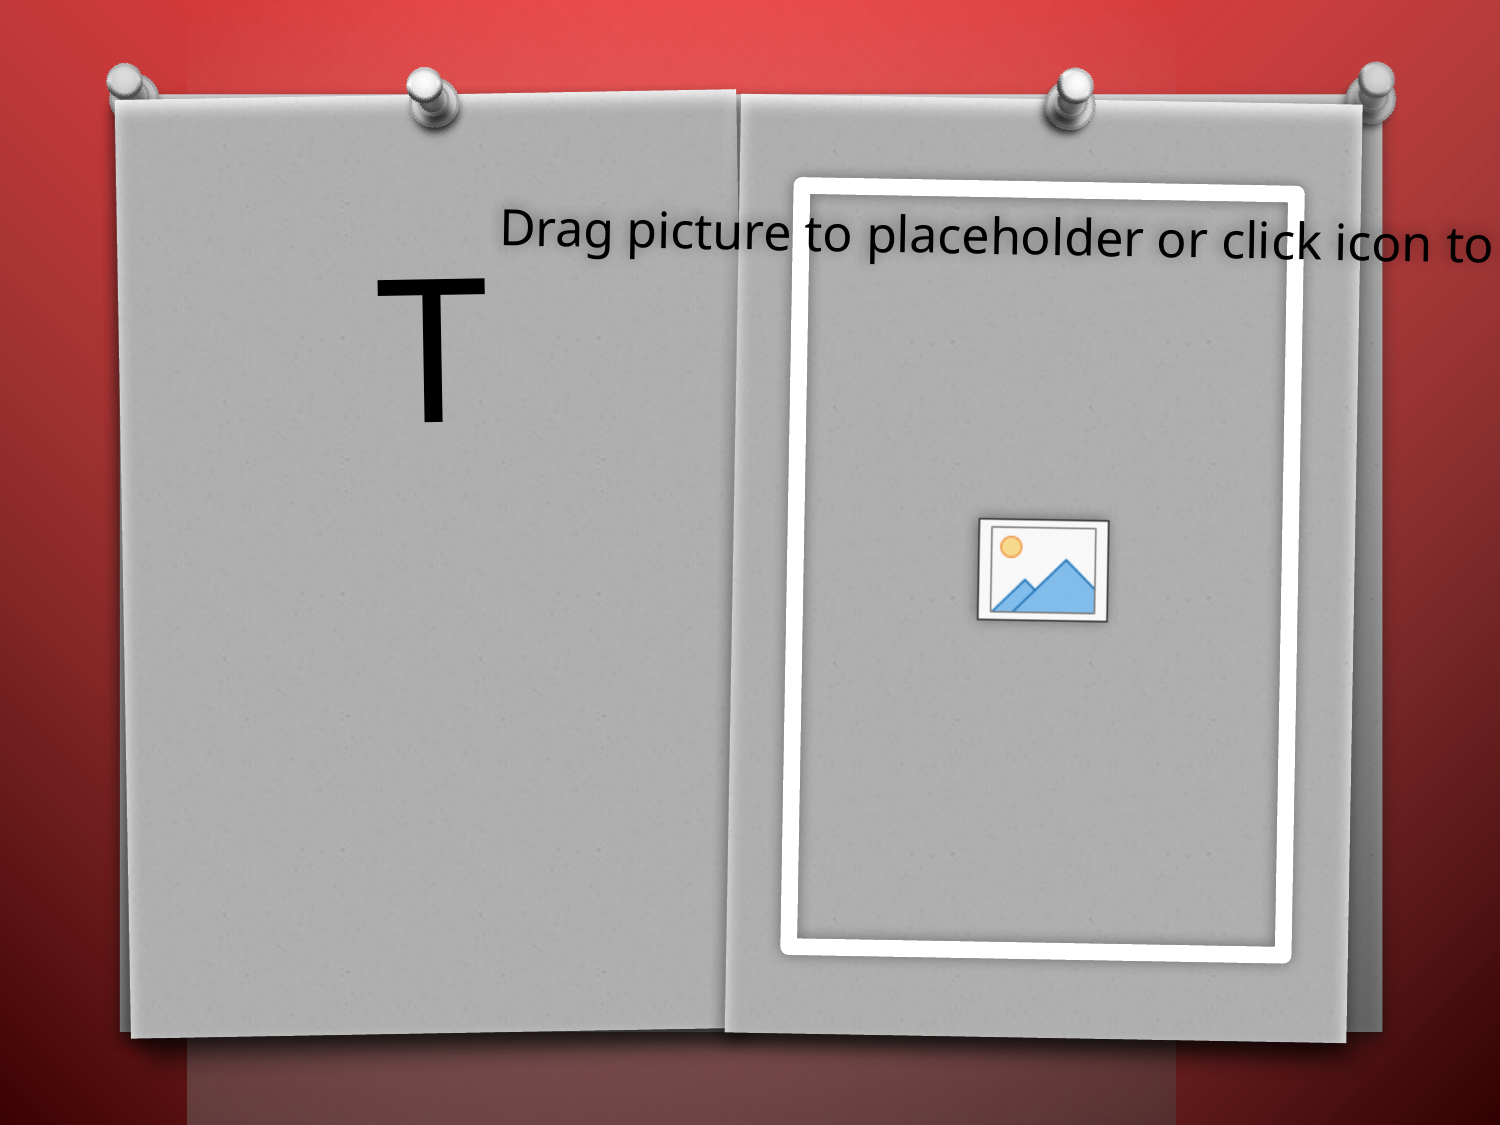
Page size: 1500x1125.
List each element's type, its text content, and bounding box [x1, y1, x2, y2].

title T [179, 222, 687, 475]
picture [803, 197, 1282, 943]
picture [375, 33, 497, 157]
picture [1016, 41, 1138, 162]
